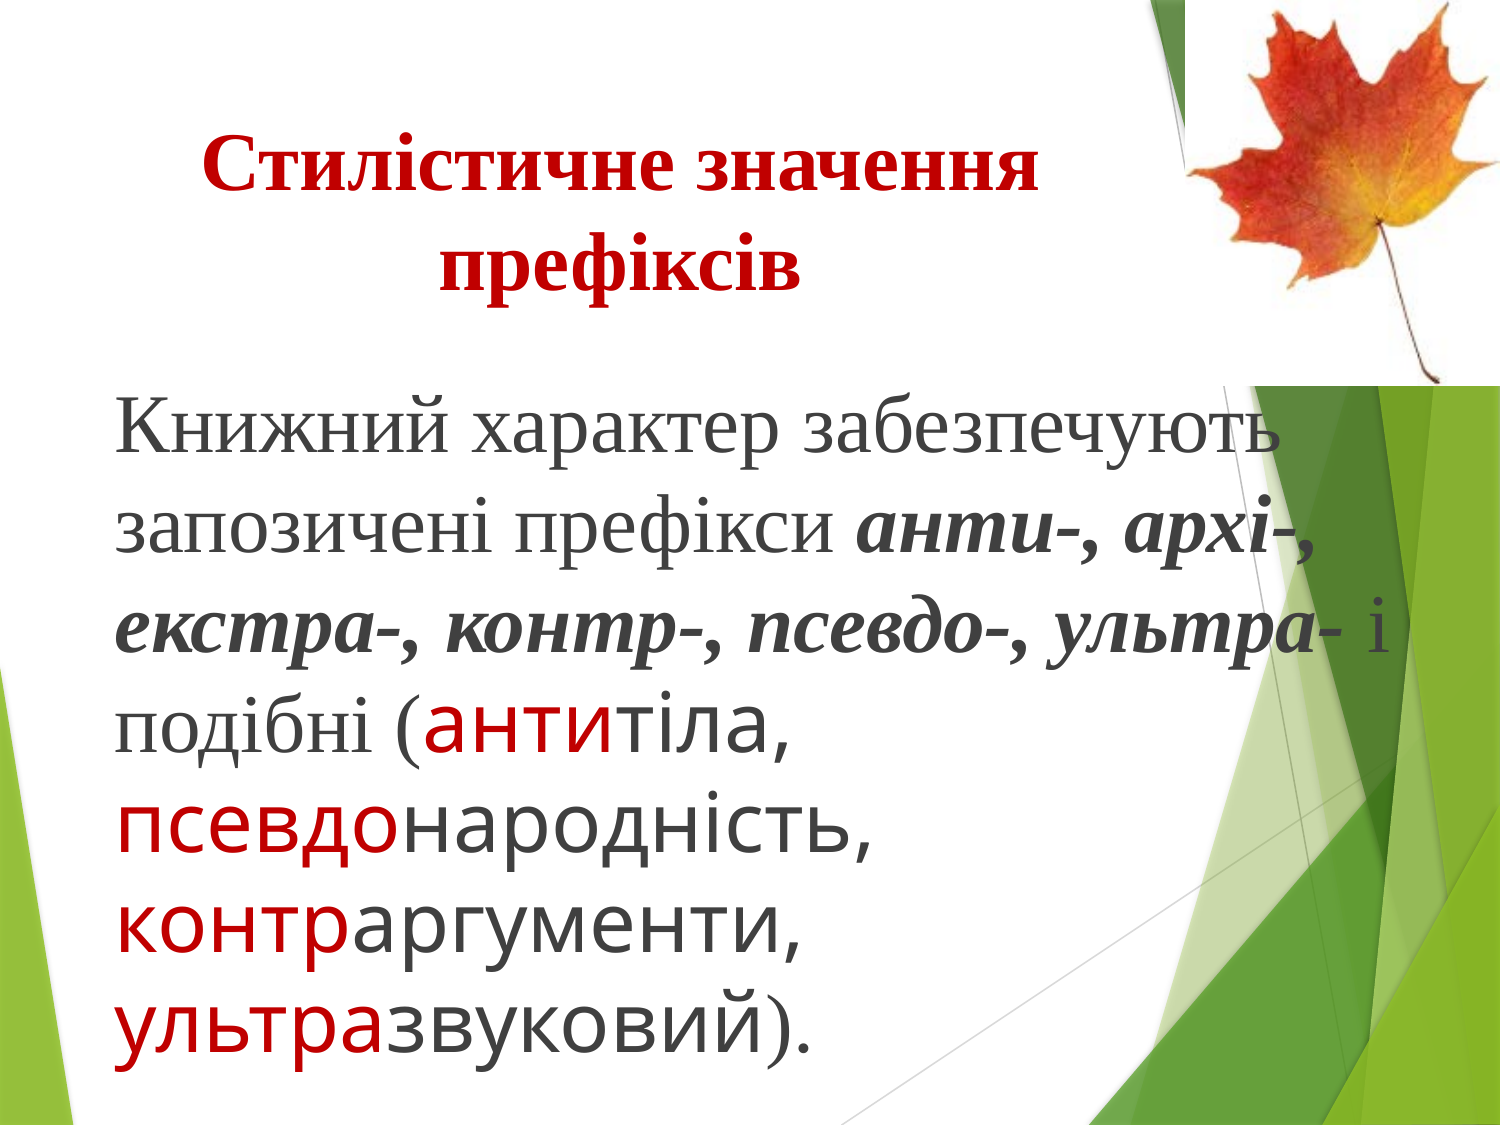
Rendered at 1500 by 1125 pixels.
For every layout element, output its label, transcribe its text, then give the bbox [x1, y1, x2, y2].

title Стилістичне значення префіксів [99, 99, 1142, 317]
picture [1184, 0, 1500, 386]
list Книжний характер забезпечують запозичені префікси анти-, архі-, екстра-, контр-, псевдо-, ультра- і подібні (антитіла, псевдонародність, контраргументи, ультразвуковий). [99, 361, 1500, 1094]
